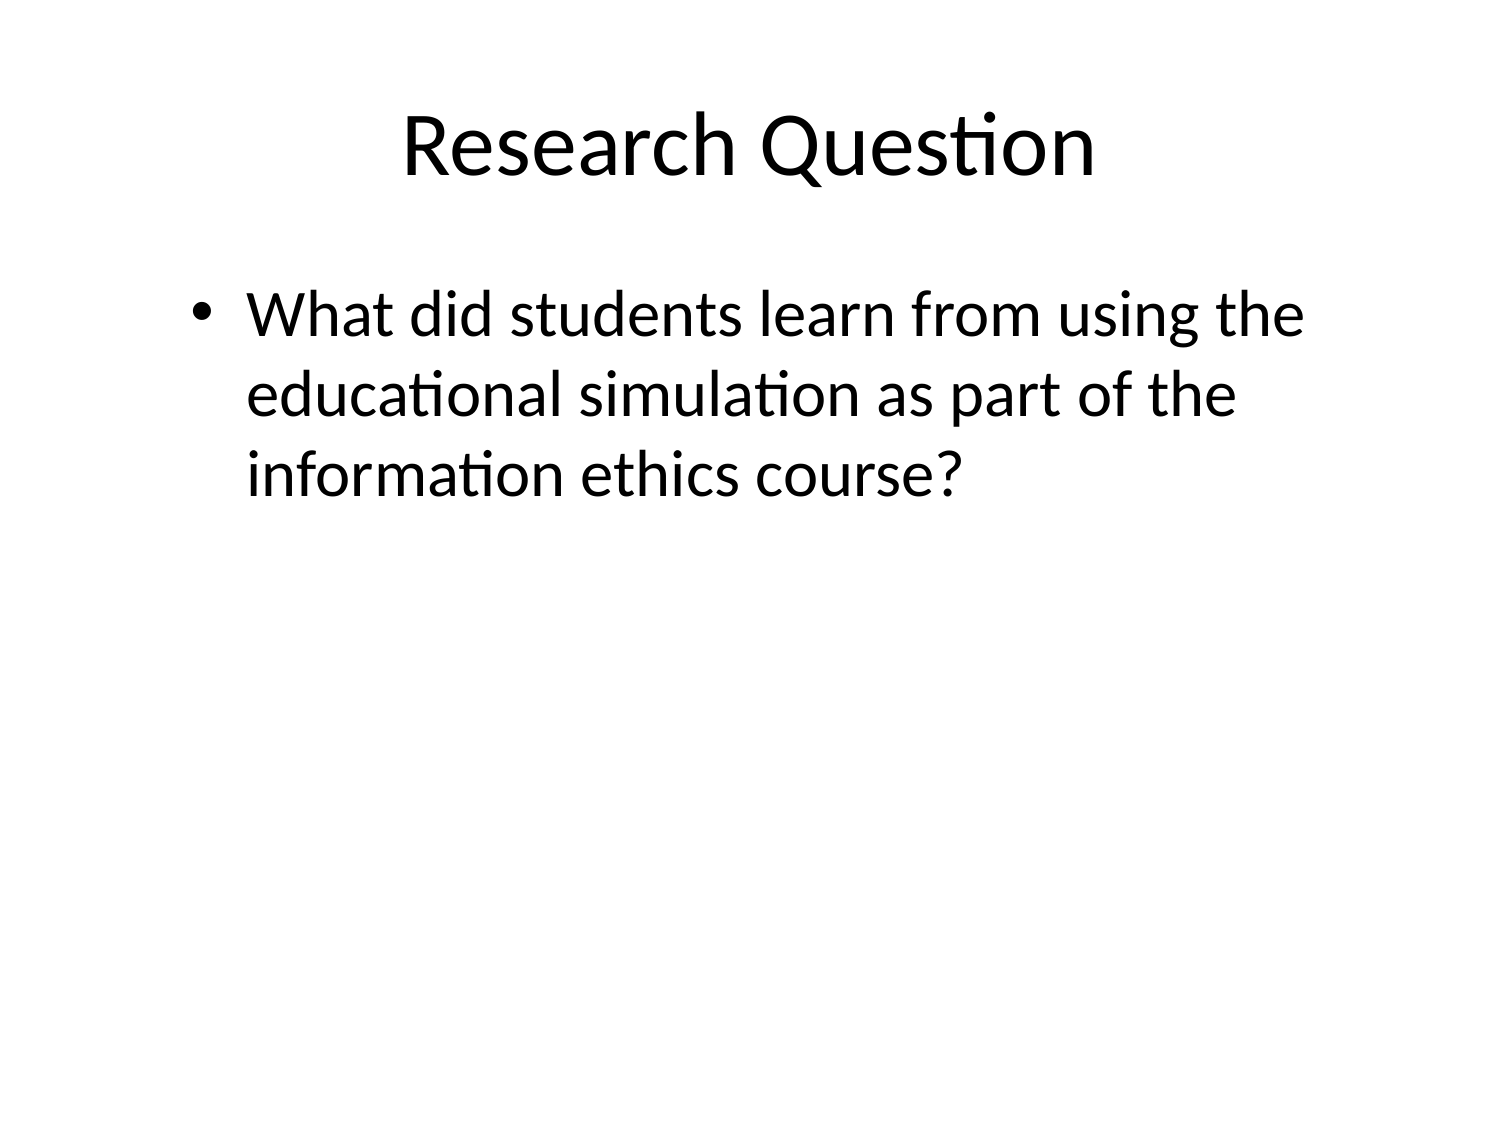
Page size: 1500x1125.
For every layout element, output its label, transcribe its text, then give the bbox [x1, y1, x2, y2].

list What did students learn from using the educational simulation as part of the information ethics course? [175, 262, 1325, 1005]
title Research Question [75, 45, 1425, 233]
